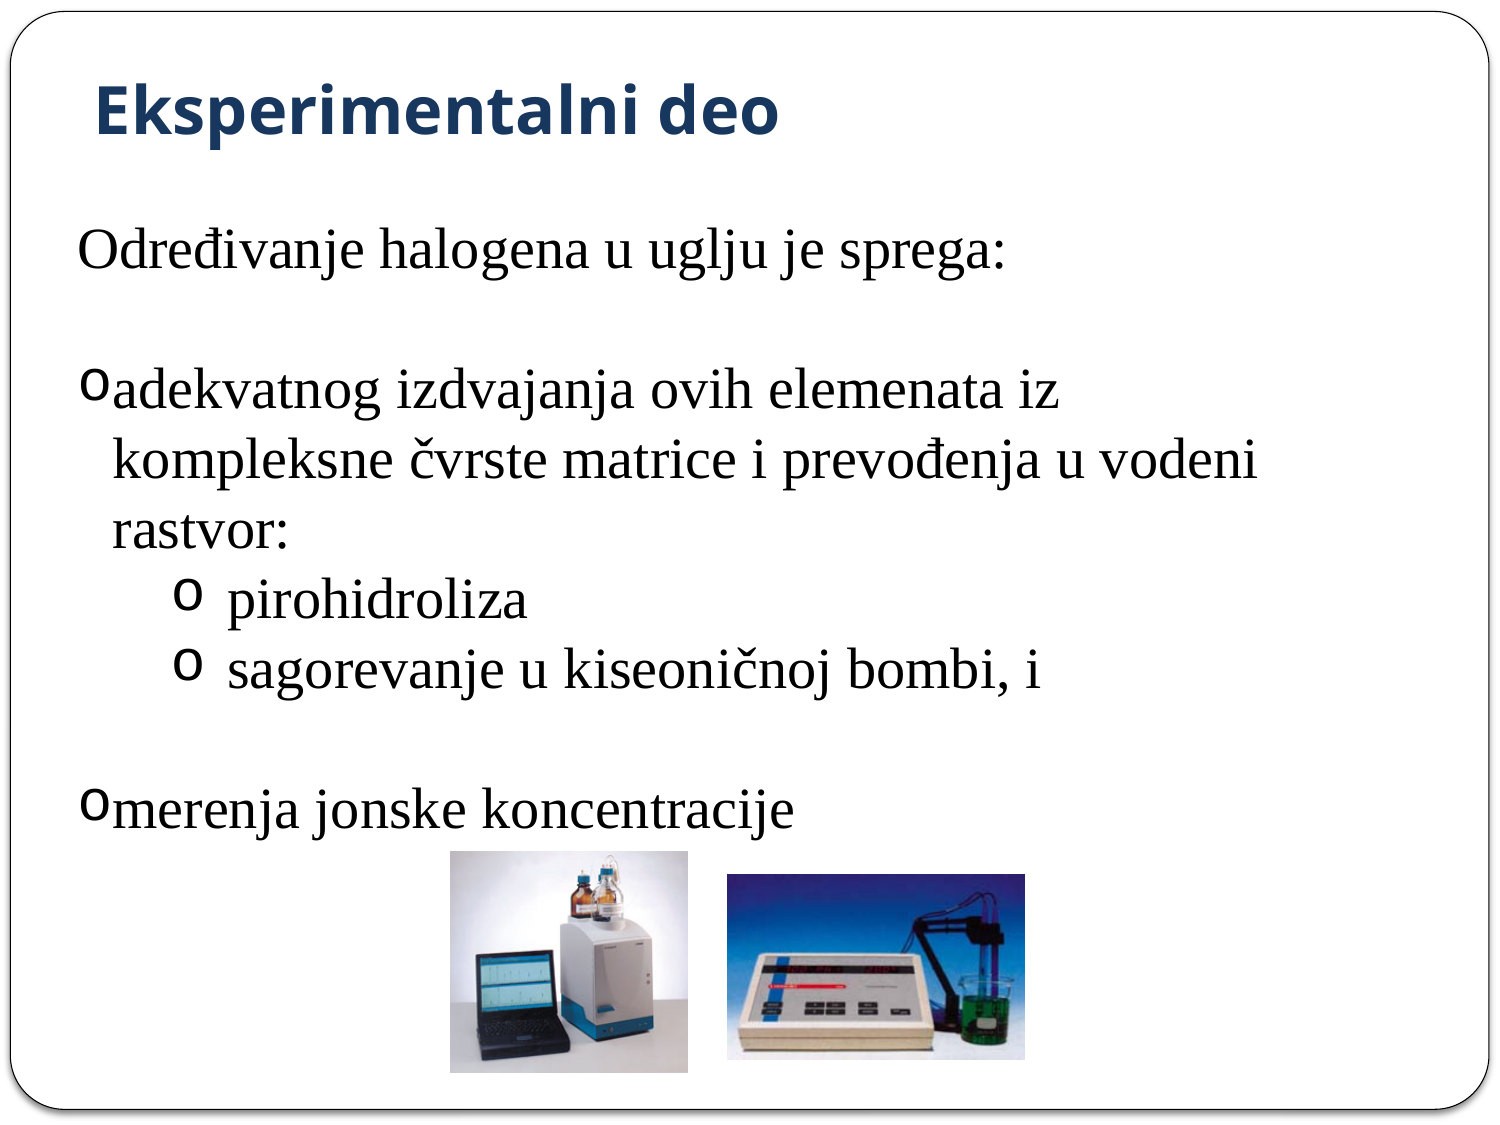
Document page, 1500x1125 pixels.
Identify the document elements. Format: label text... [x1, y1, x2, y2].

text_box Eksperimentalni deo [79, 60, 796, 156]
text_box Оdređivanje halogena u uglju je sprega: adekvatnog izdvajanja ovih elemenata iz kompleksne čvrste matrice i prevođenja u vodeni rastvor: pirohidroliza sagorevanje u kiseoničnoj bombi, i merenja jonske koncentracije [62, 202, 1313, 848]
picture [449, 851, 688, 1073]
picture [726, 874, 1026, 1060]
